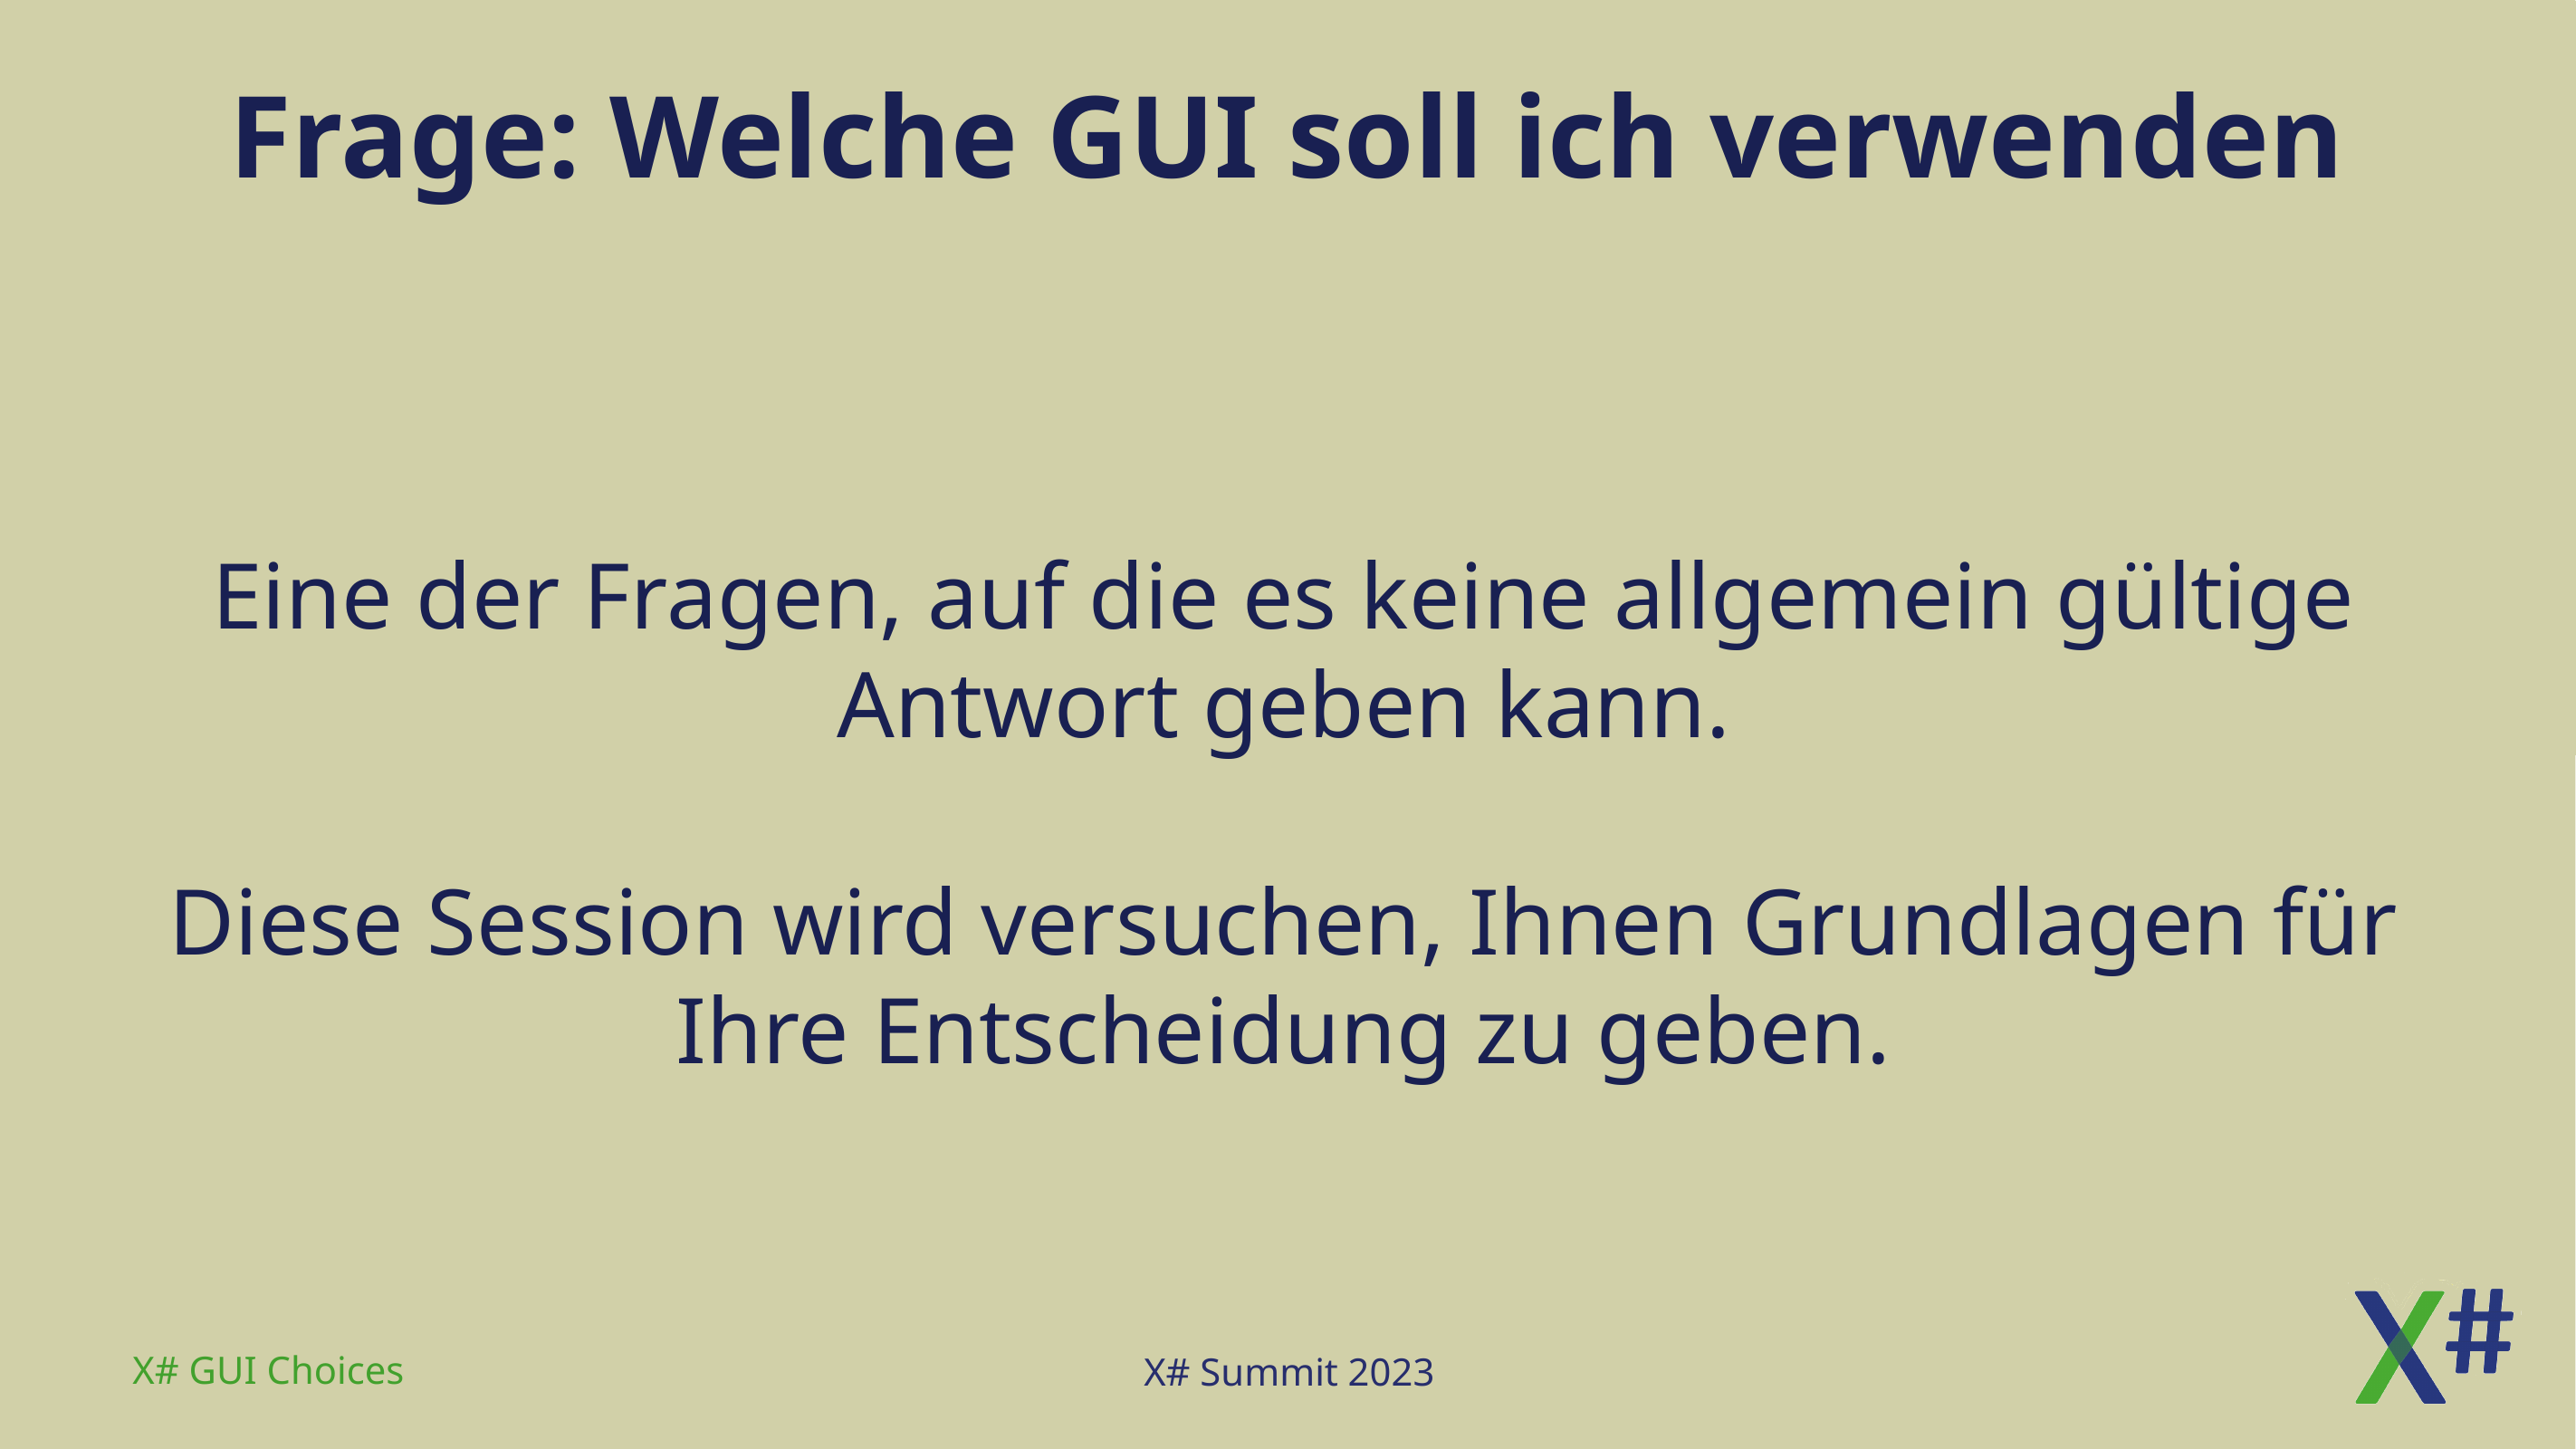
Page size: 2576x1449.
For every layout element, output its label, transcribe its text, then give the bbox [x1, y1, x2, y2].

title Frage: Welche GUI soll ich verwenden [129, 58, 2447, 211]
text_box Eine der Fragen, auf die es keine allgemein gültige Antwort geben kann. Diese Session wird versuchen, Ihnen Grundlagen für Ihre Entscheidung zu geben. [125, 532, 2443, 1228]
picture [2335, 1267, 2536, 1425]
